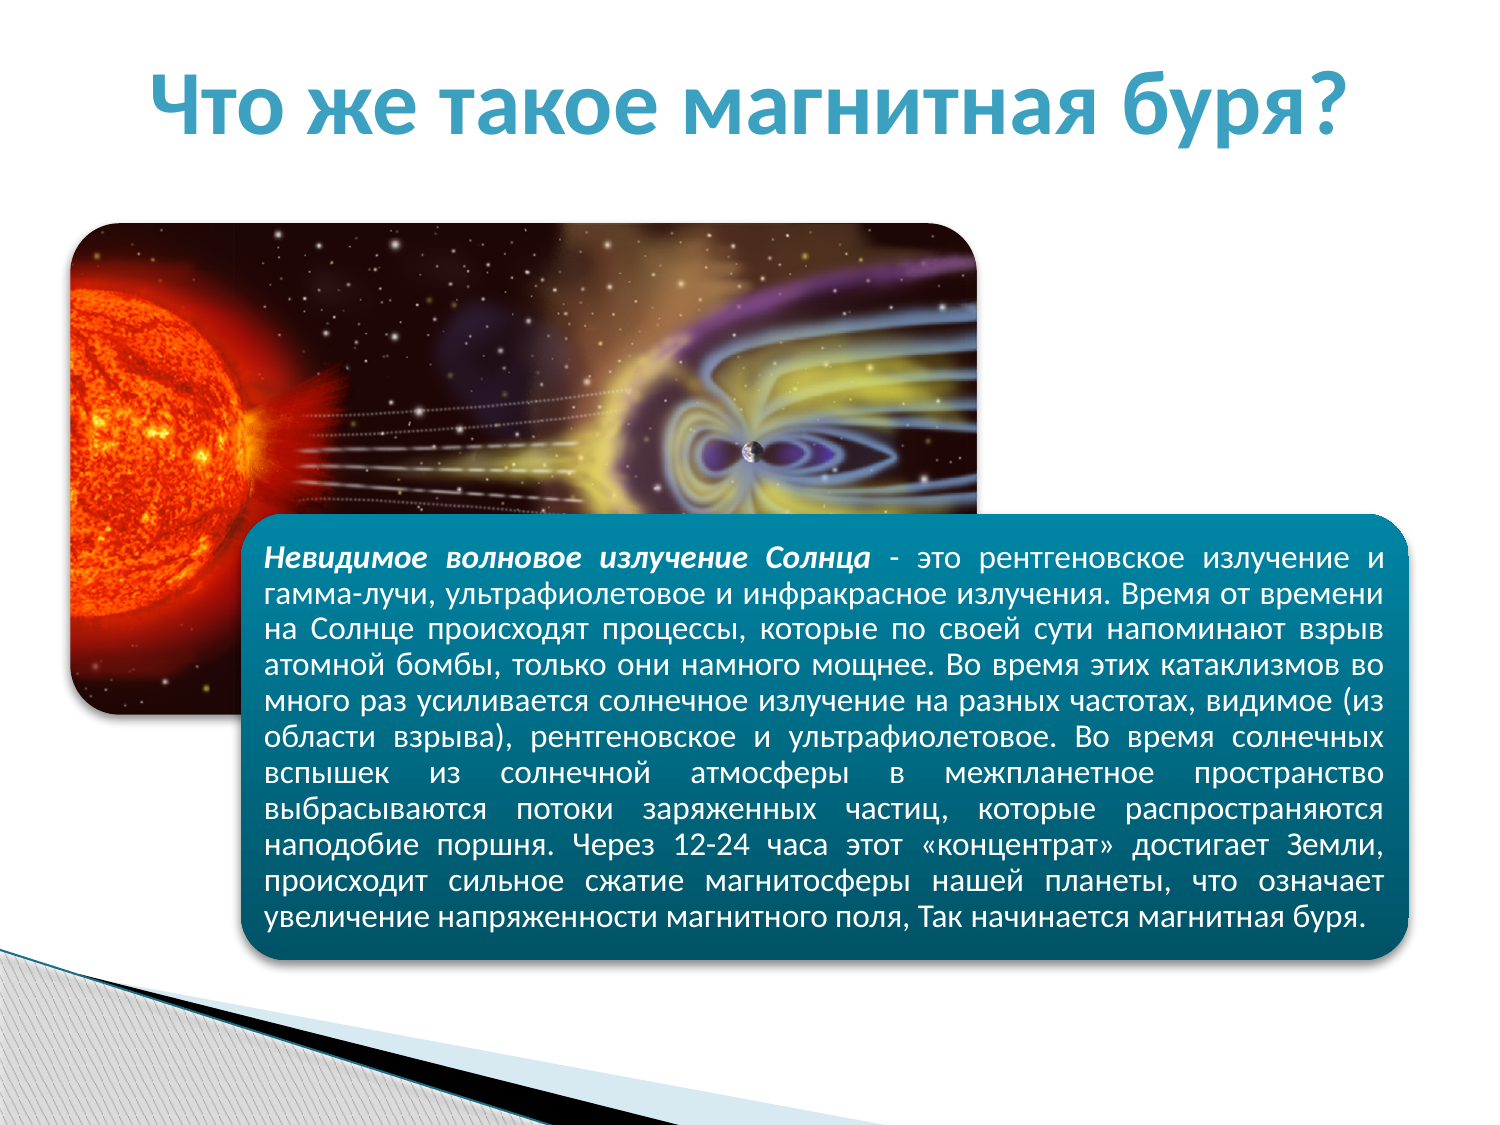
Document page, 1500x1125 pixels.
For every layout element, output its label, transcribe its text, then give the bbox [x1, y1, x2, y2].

picture [88, 223, 959, 234]
text_box Что же такое магнитная буря? [134, 35, 1367, 160]
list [70, 234, 1430, 950]
